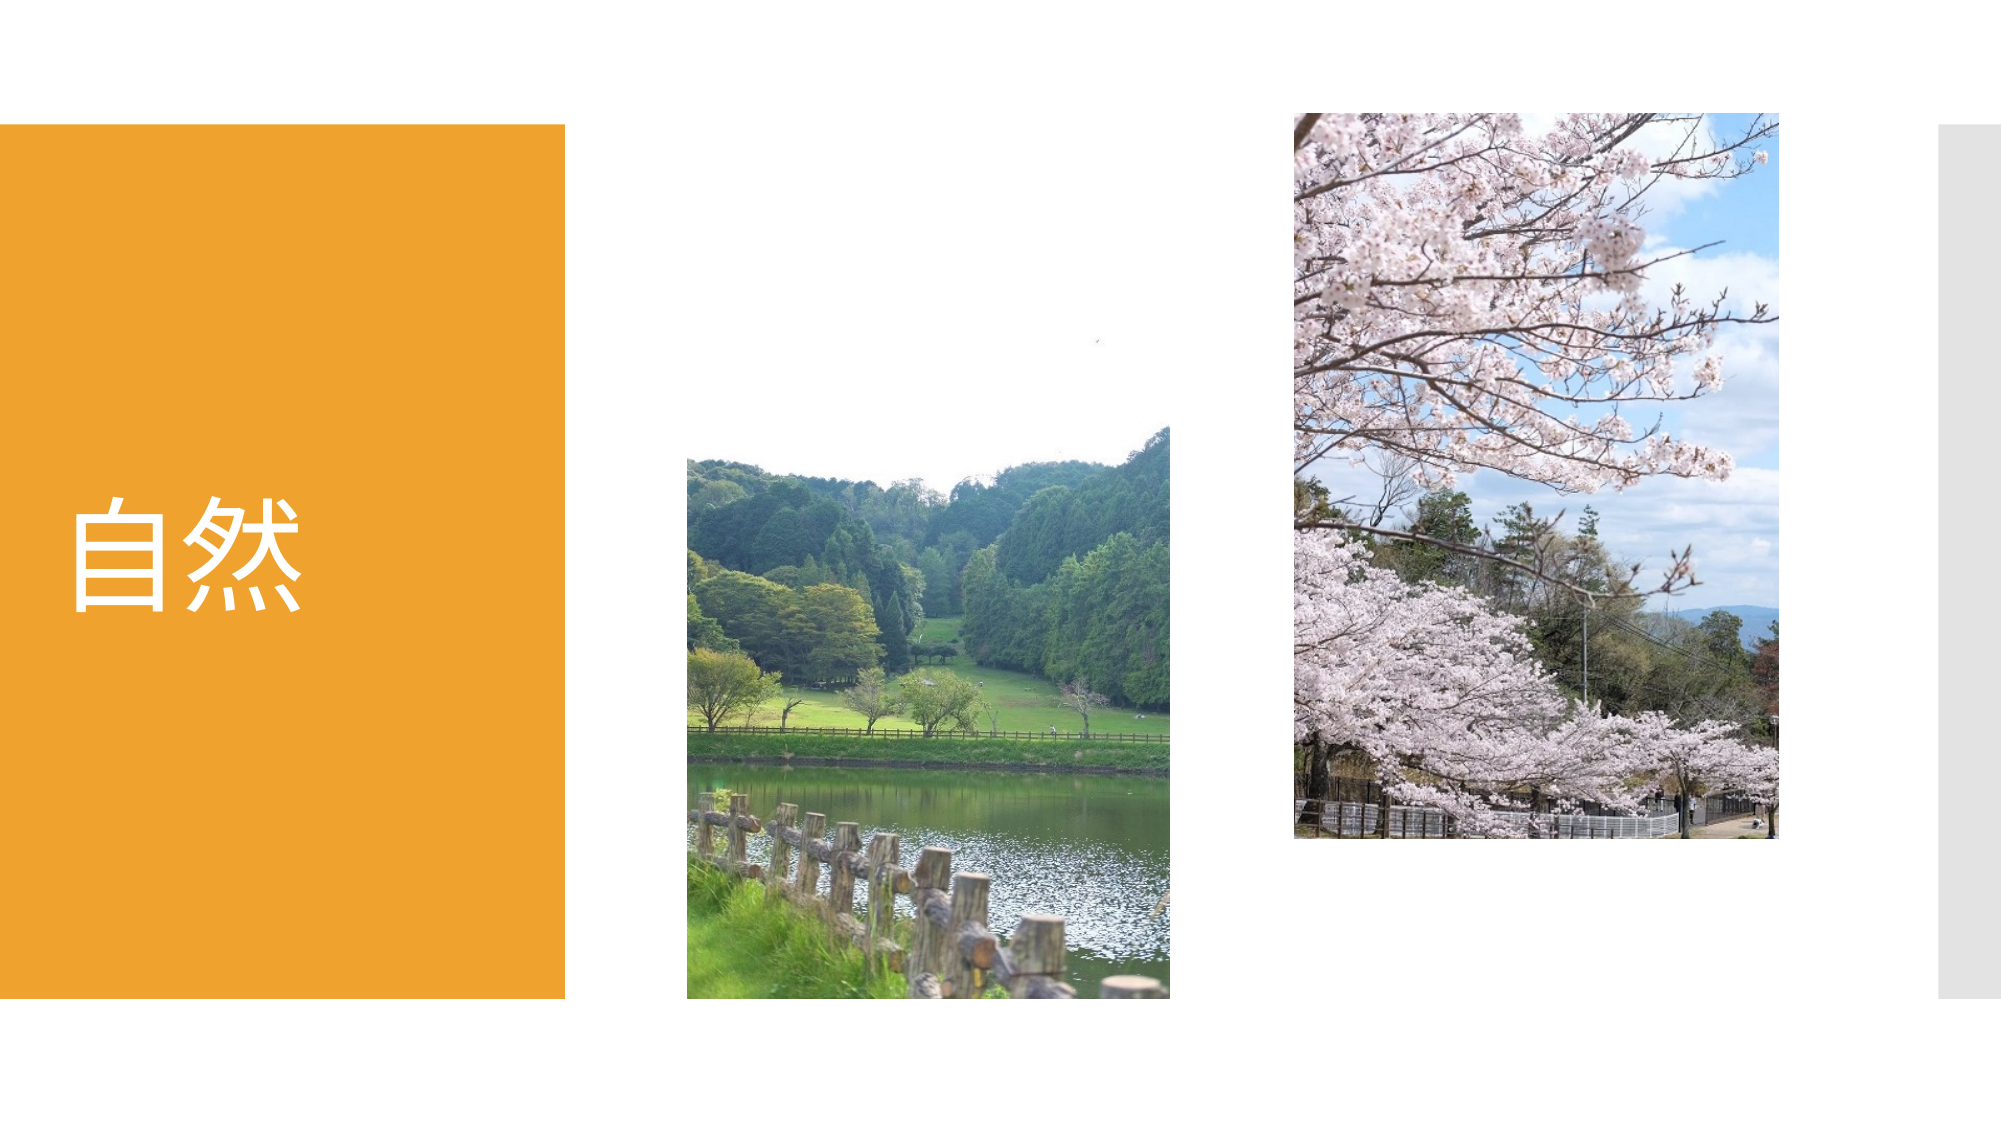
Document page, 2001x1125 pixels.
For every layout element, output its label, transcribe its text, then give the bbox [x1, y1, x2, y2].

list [686, 272, 1171, 999]
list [1293, 113, 1779, 840]
title 自然 [41, 184, 525, 940]
